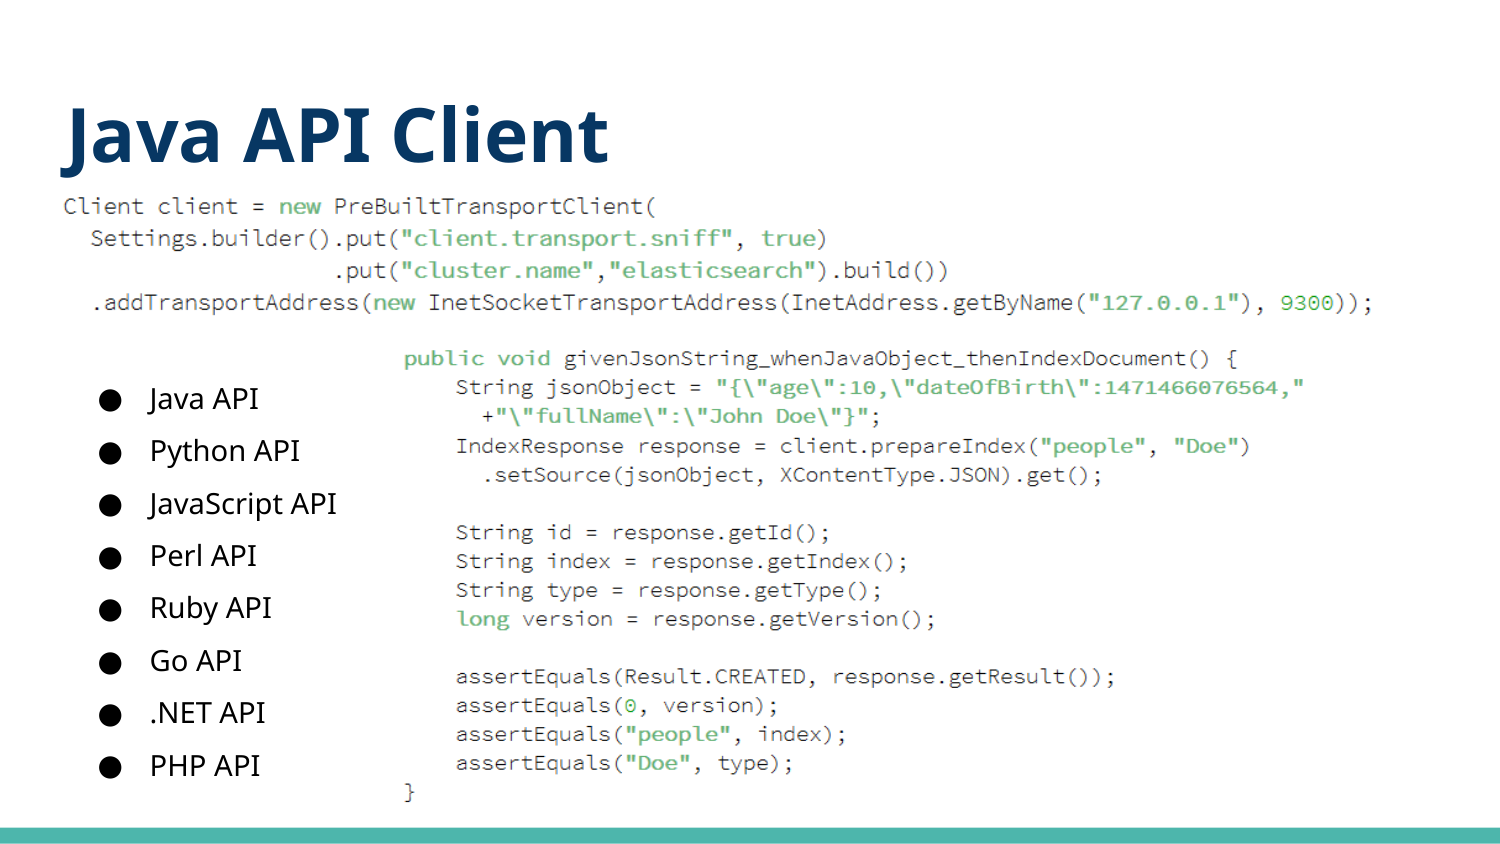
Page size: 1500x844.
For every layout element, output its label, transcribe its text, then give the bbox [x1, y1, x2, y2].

text_box Java API Python API JavaScript API Perl API Ruby API Go API .NET API PHP API [59, 347, 391, 810]
picture [50, 181, 1400, 329]
picture [390, 348, 1325, 809]
title Java API Client [51, 72, 1449, 189]
